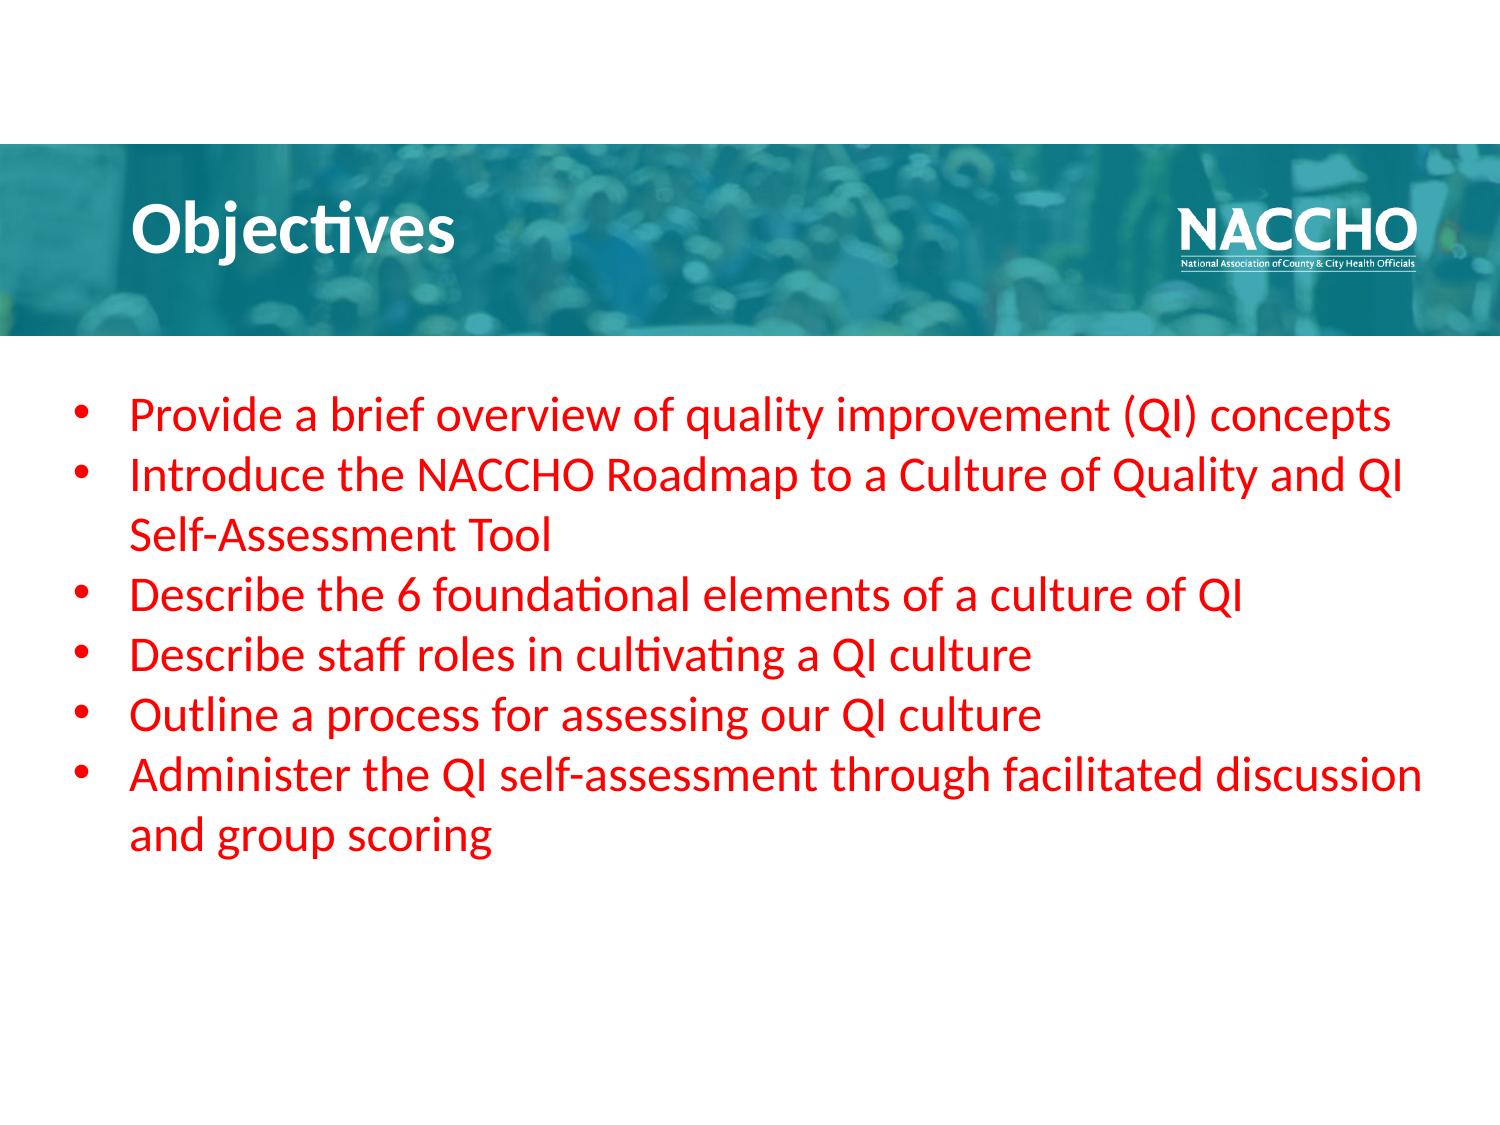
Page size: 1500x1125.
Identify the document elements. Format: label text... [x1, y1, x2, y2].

picture [0, 144, 1500, 336]
text_box Provide a brief overview of quality improvement (QI) concepts Introduce the NACCHO Roadmap to a Culture of Quality and QI Self-Assessment Tool Describe the 6 foundational elements of a culture of QI Describe staff roles in cultivating a QI culture Outline a process for assessing our QI culture Administer the QI self-assessment through facilitated discussion and group scoring [58, 374, 1462, 869]
